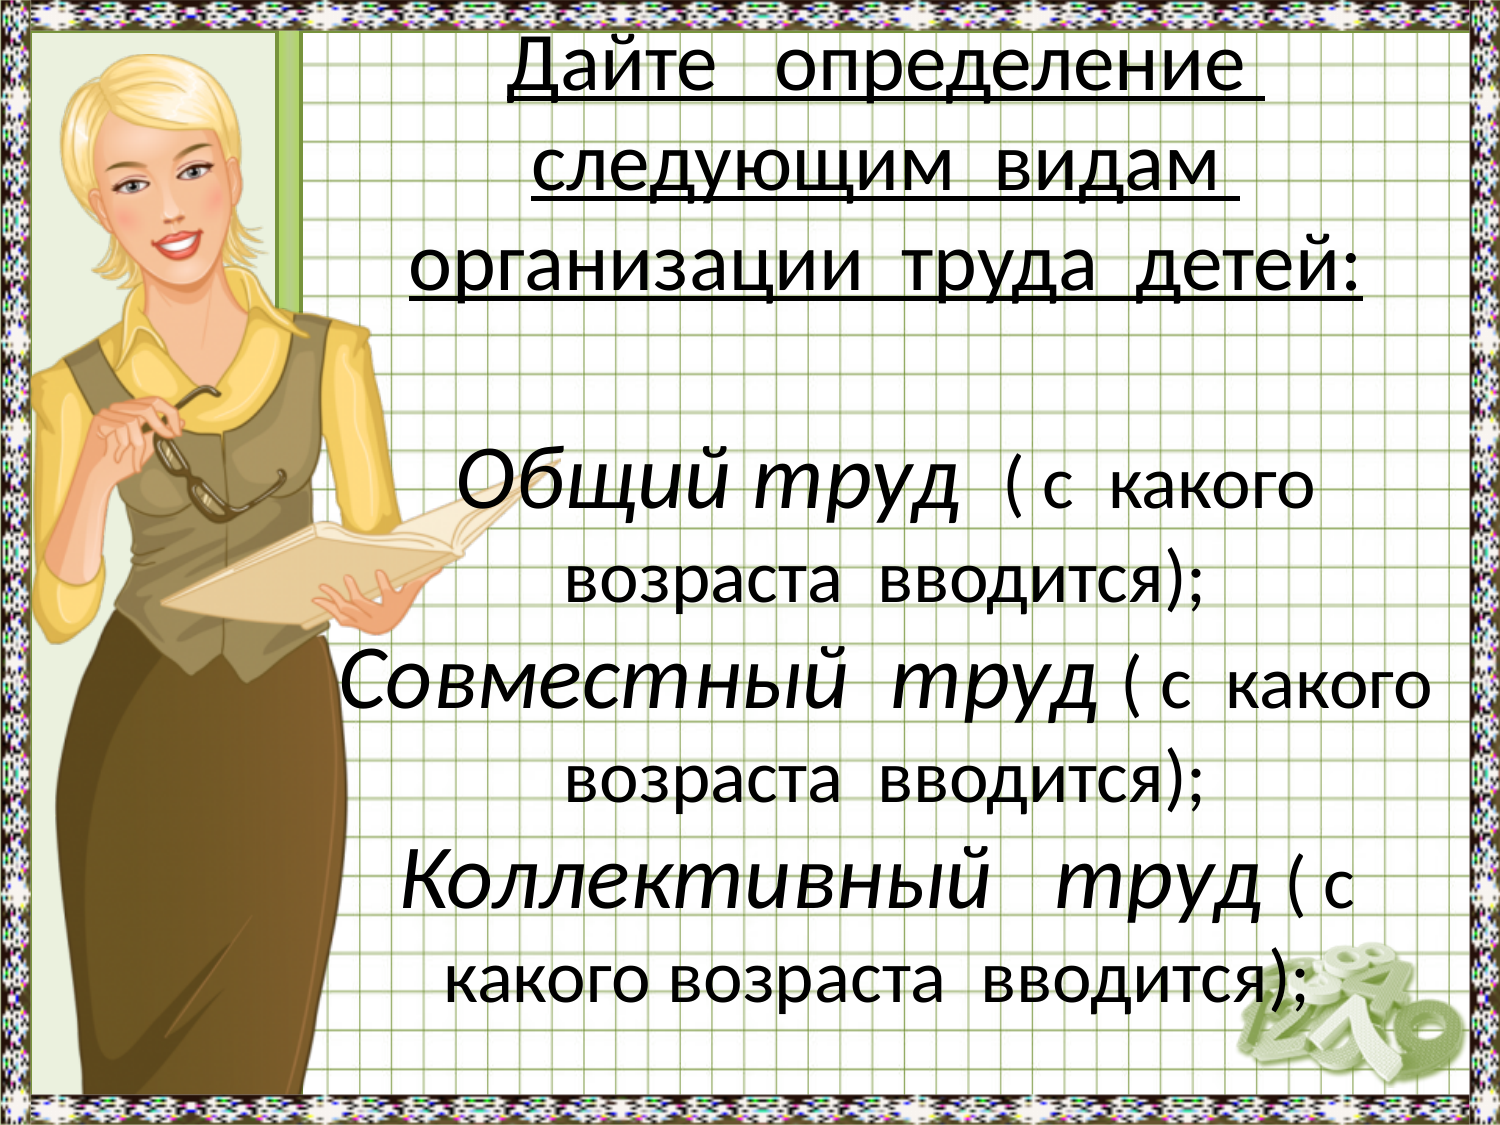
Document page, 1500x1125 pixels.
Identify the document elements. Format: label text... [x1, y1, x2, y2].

picture [0, 0, 1500, 1125]
title Дайте определение следующим видам организации труда детей: Общий труд ( с какого возраста вводится); Совместный труд ( с какого возраста вводится); Коллективный труд ( с какого возраста вводится); [301, 42, 1469, 1064]
